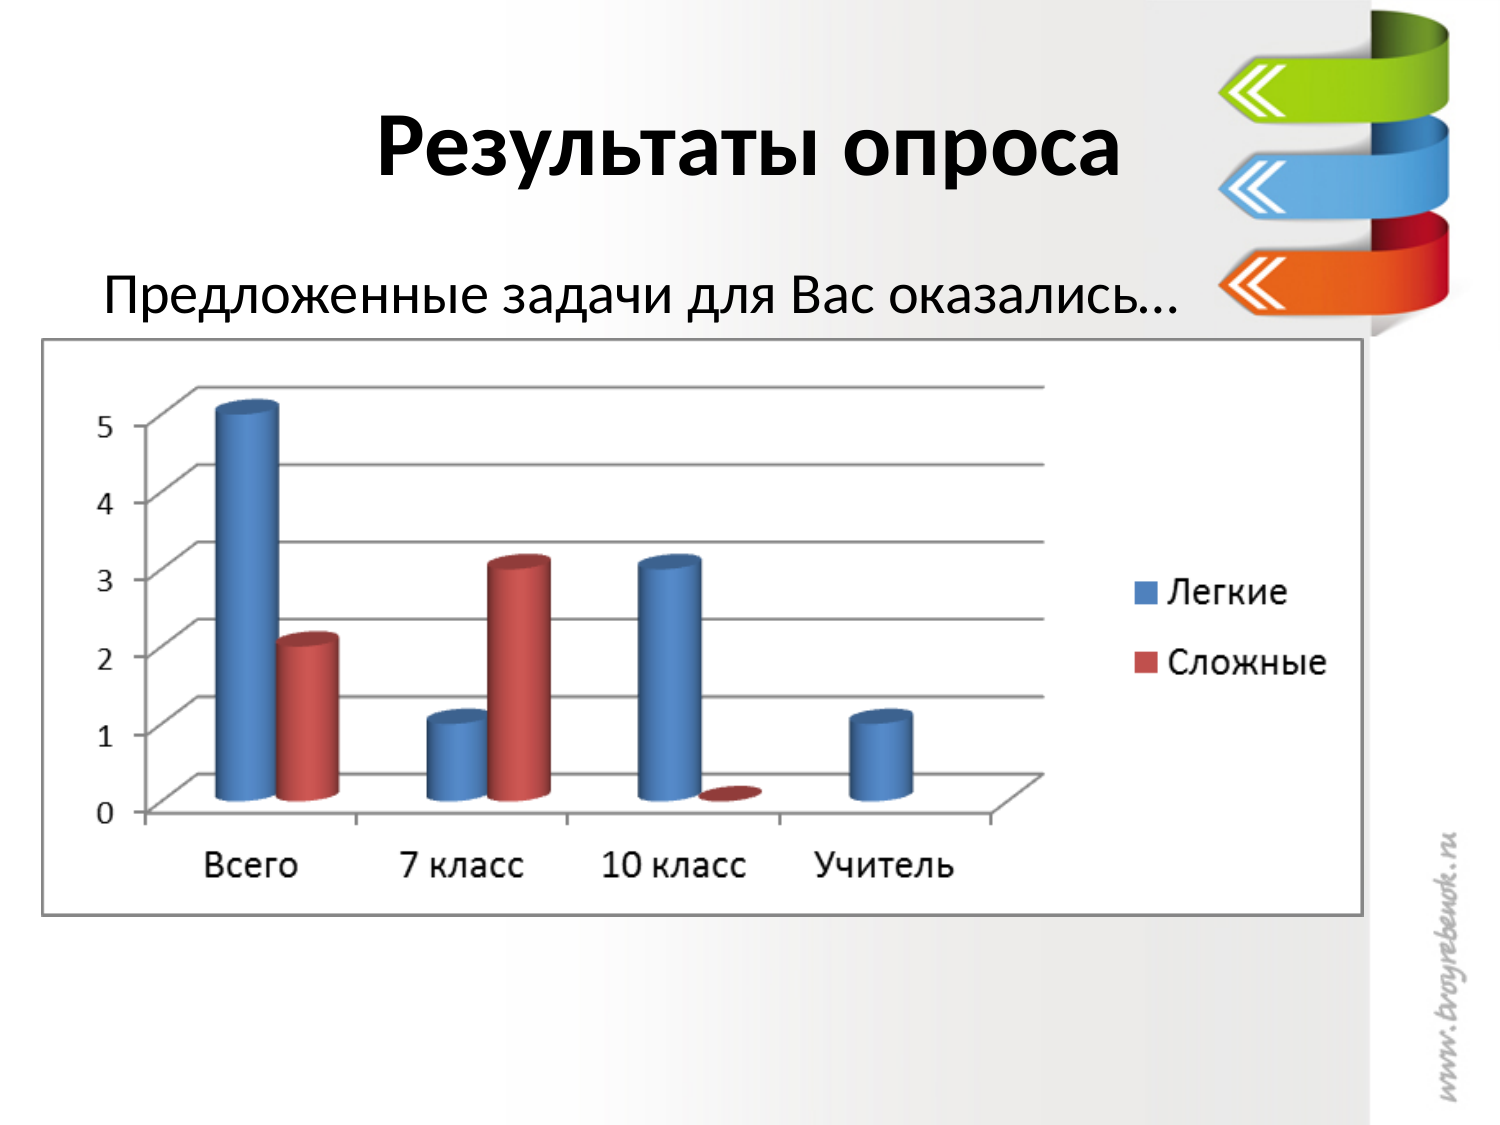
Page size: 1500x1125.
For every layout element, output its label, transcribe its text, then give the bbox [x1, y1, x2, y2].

title Результаты опроса [75, 45, 1425, 233]
picture [0, 0, 1500, 1125]
text_box Предложенные задачи для Вас оказались… [88, 247, 1211, 333]
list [41, 337, 1365, 918]
